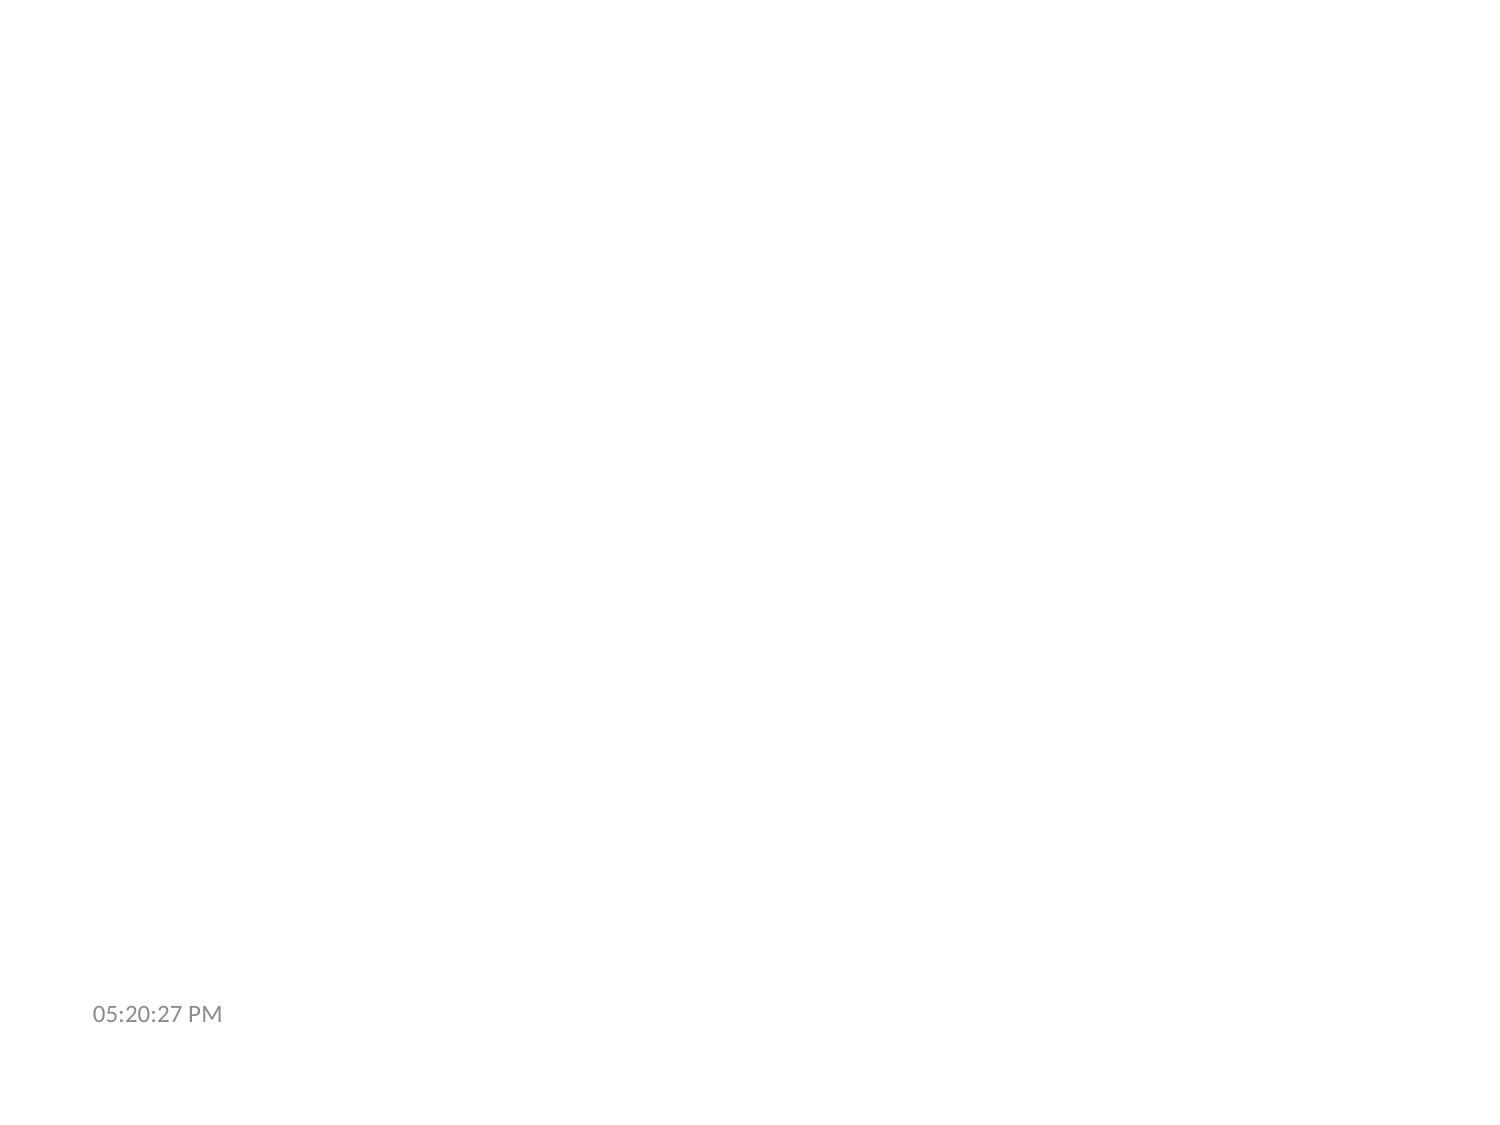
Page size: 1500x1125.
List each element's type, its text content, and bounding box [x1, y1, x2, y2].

text_box 3:35:09 PM [77, 982, 428, 1043]
